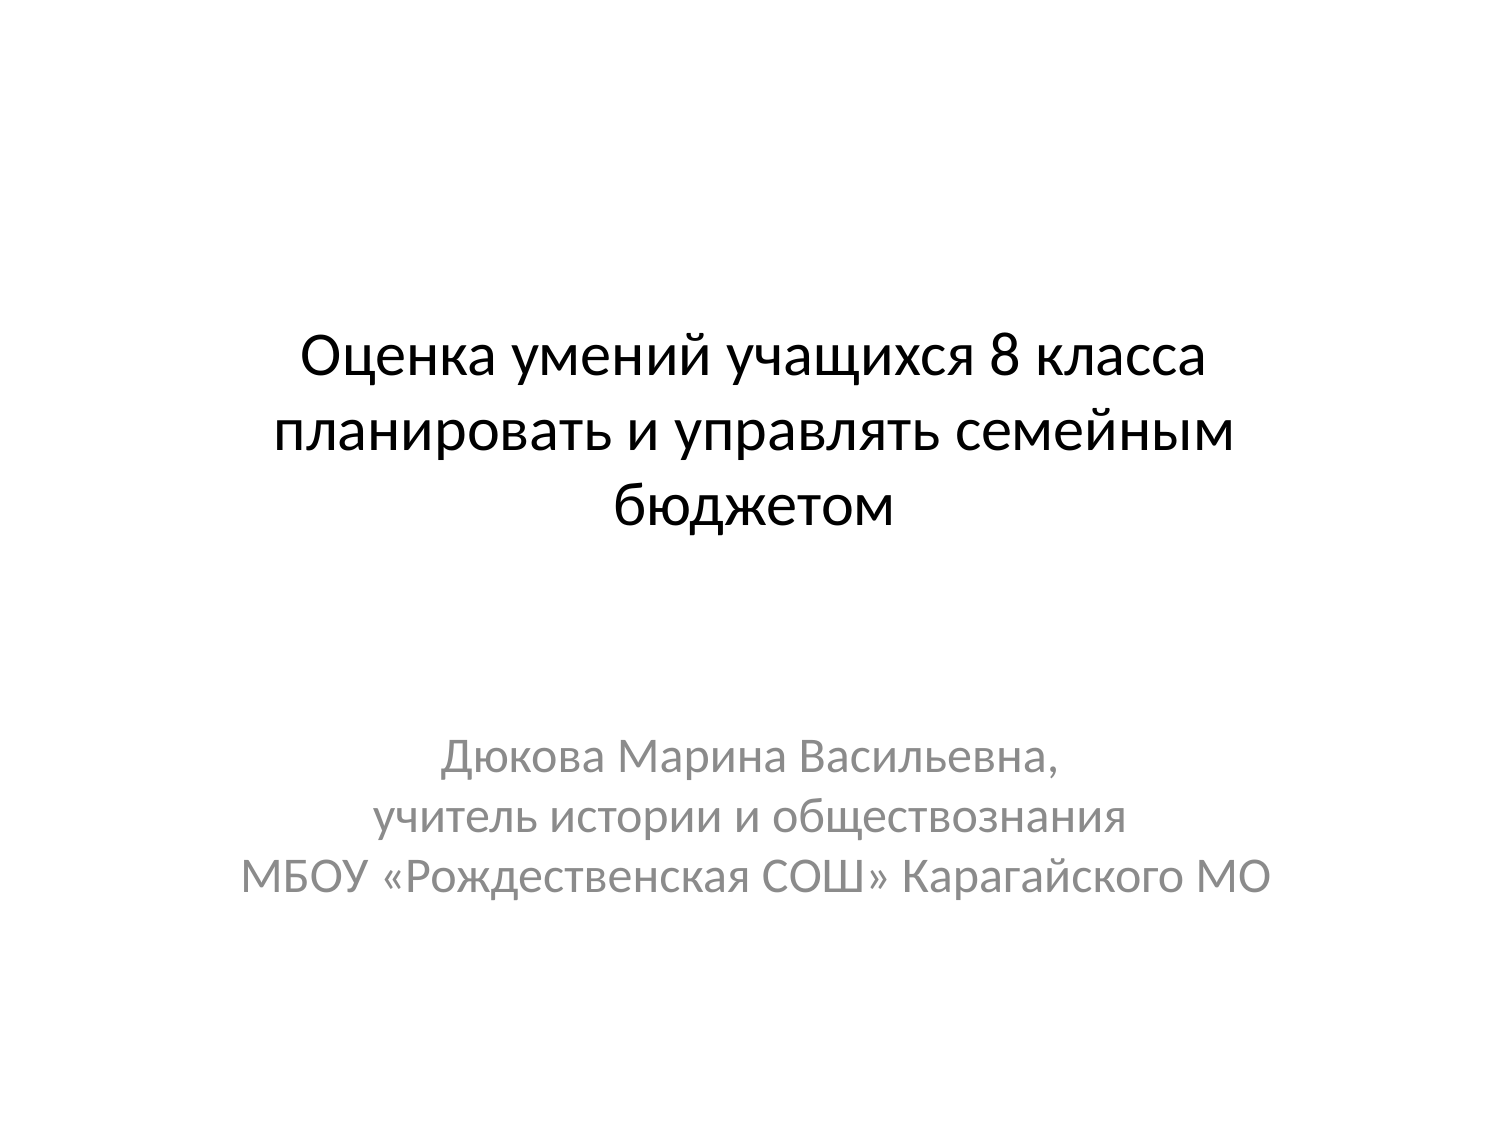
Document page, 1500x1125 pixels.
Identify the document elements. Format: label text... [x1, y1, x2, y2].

subtitle Дюкова Марина Васильевна, учитель истории и обществознания МБОУ «Рождественская СОШ» Карагайского МО [93, 714, 1418, 925]
title Оценка умений учащихся 8 класса планировать и управлять семейным бюджетом [117, 304, 1393, 546]
